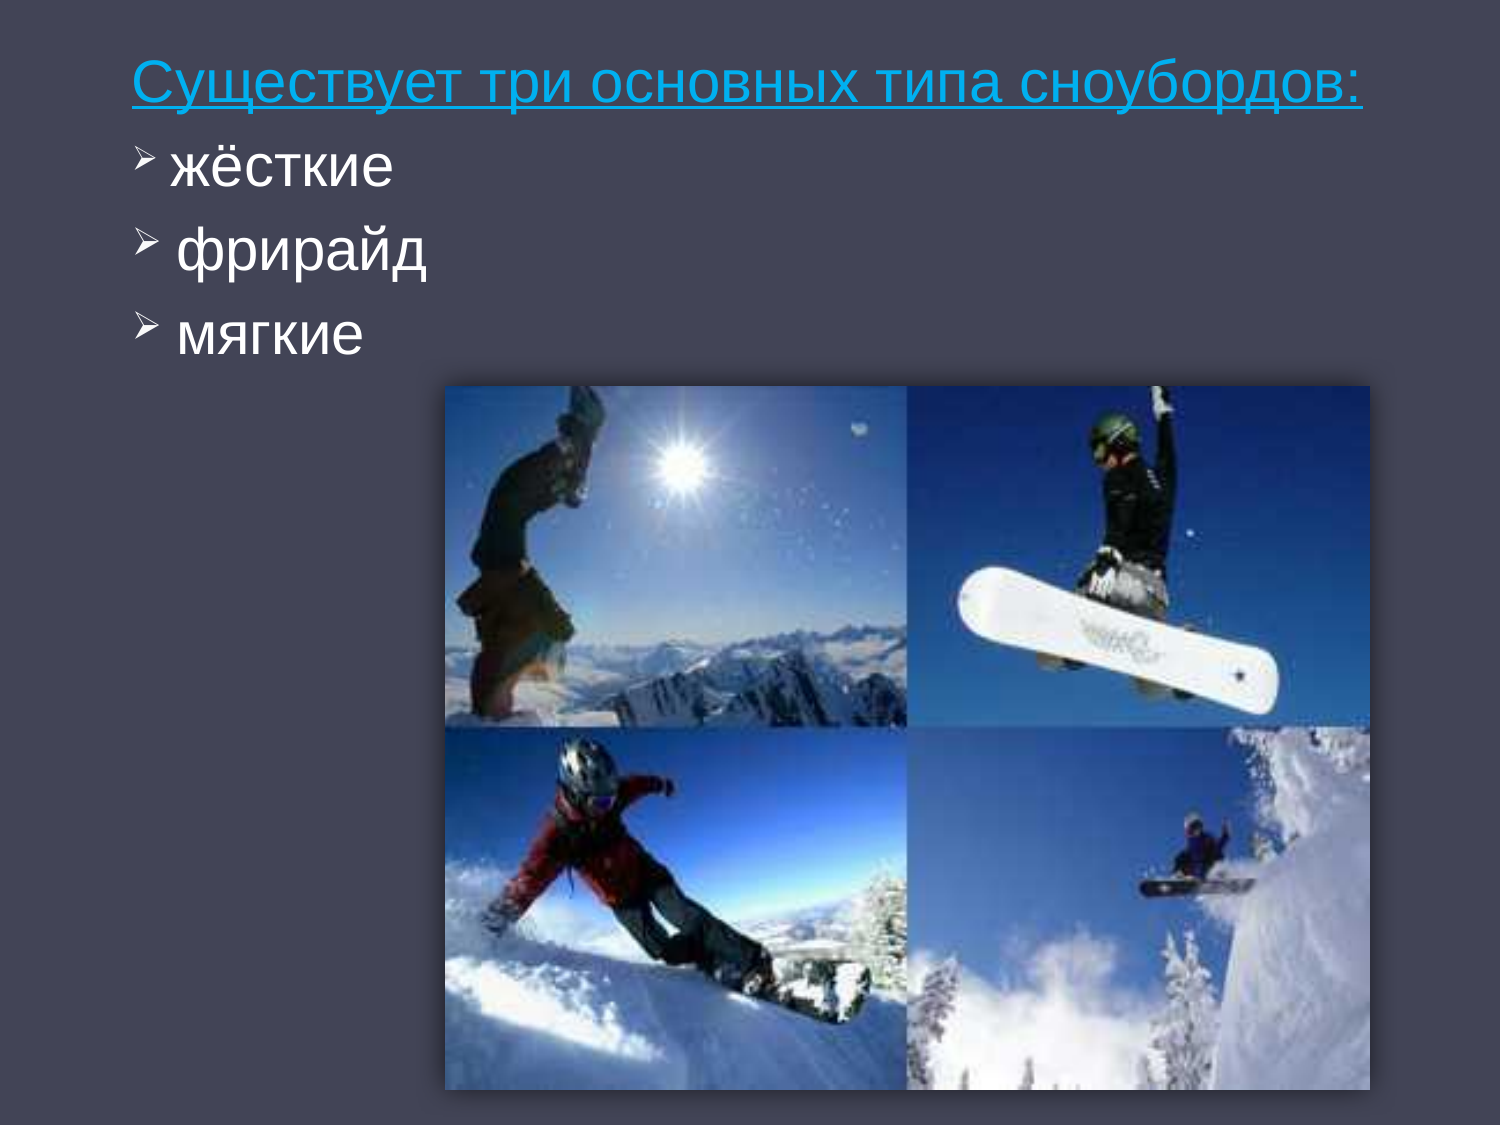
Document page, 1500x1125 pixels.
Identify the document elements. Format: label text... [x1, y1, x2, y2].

list Существует три основных типа сноубордов: жёсткие фрирайд мягкие [105, 35, 1390, 434]
picture [445, 386, 1370, 1090]
